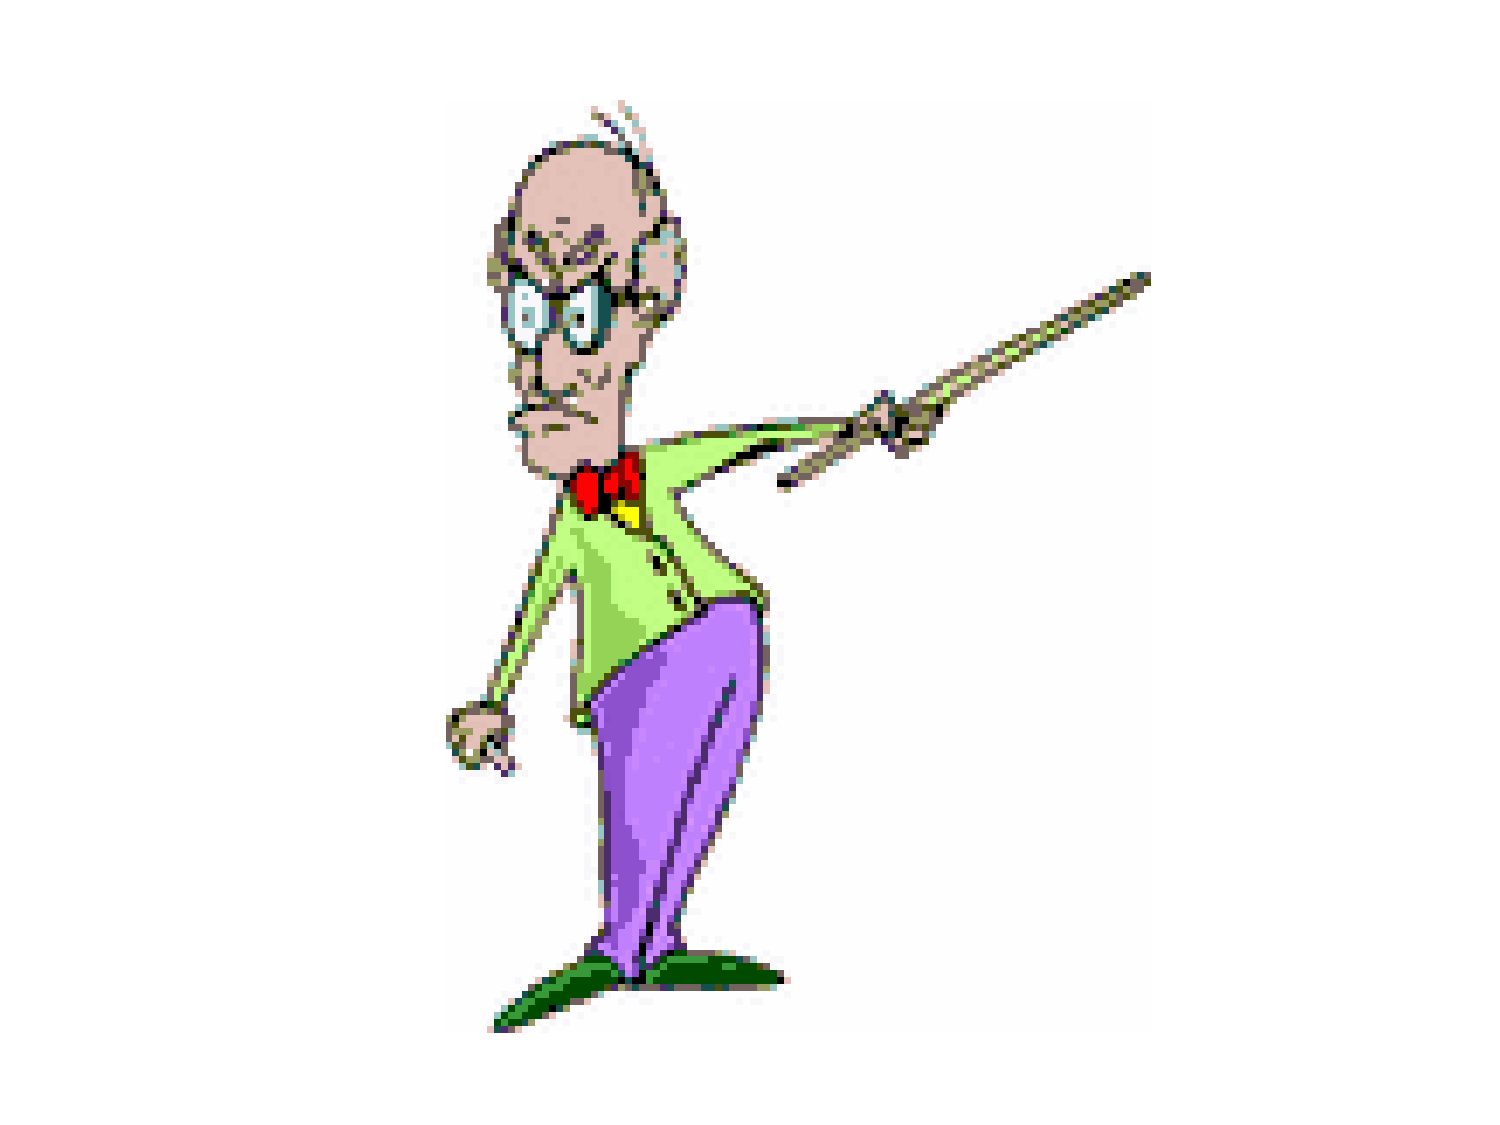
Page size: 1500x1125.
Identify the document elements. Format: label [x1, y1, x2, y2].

picture [445, 100, 1151, 1033]
